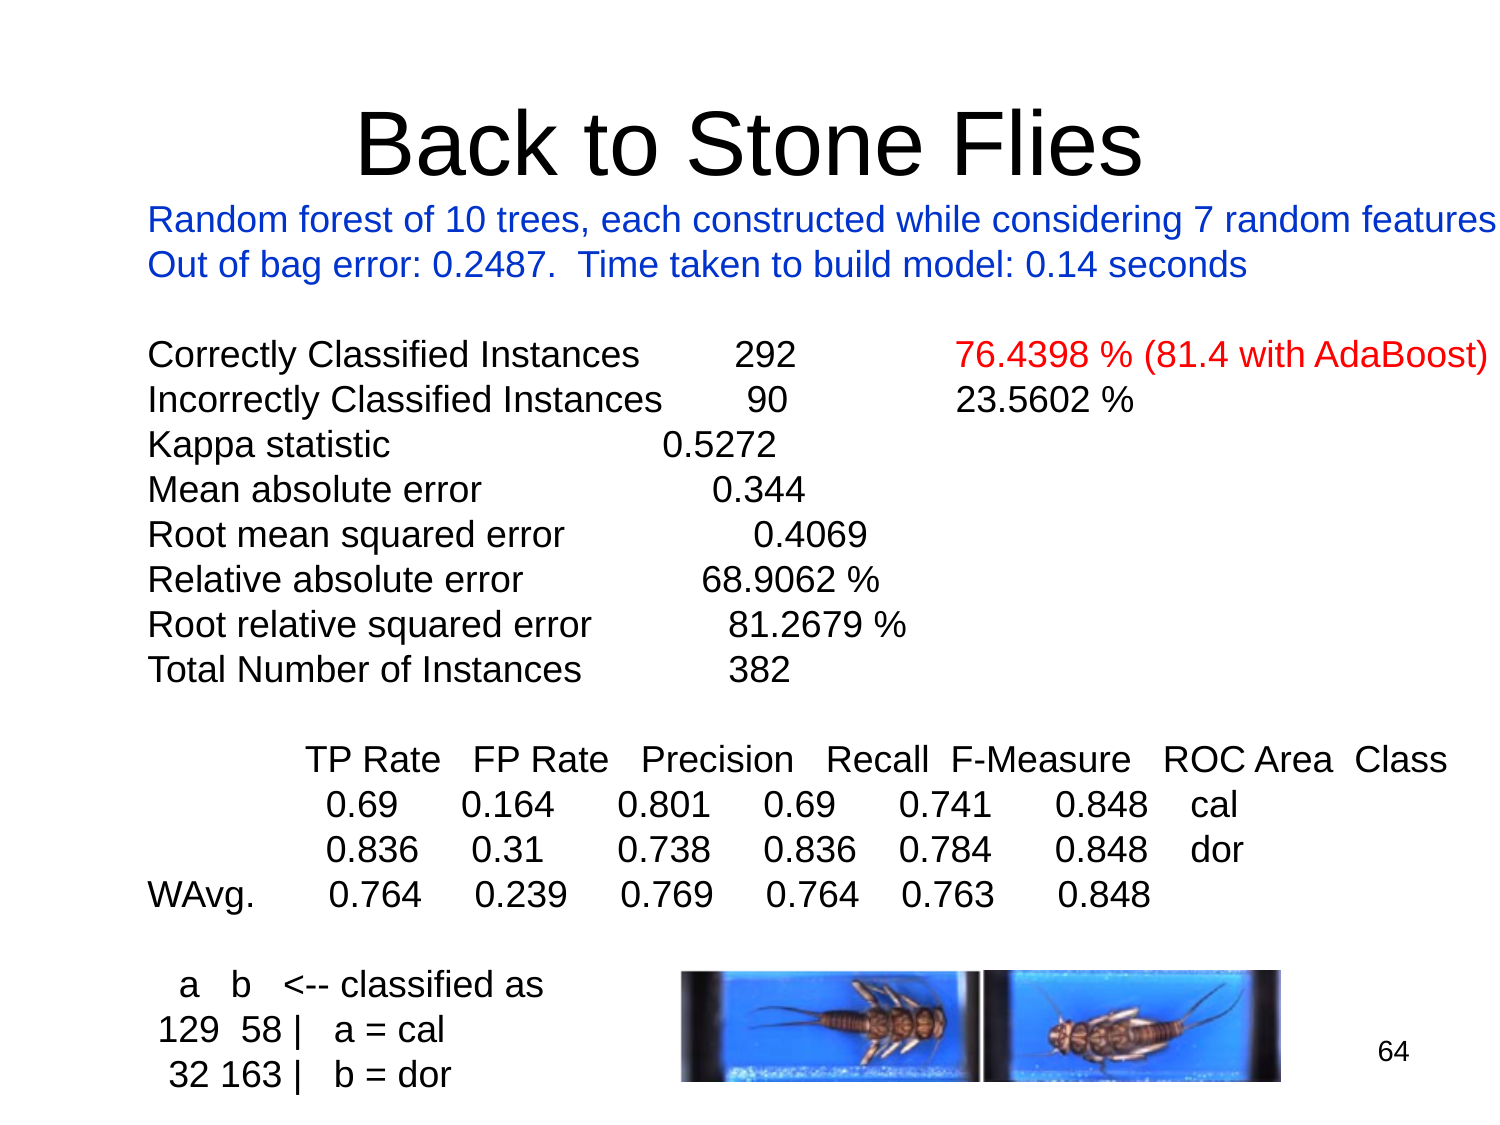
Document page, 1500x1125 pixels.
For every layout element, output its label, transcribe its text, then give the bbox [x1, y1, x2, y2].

title Back to Stone Flies [75, 45, 1425, 233]
text_box Random forest of 10 trees, each constructed while considering 7 random features. Out of bag error: 0.2487. Time taken to build model: 0.14 seconds Correctly Classified Instances 292 76.4398 % (81.4 with AdaBoost) Incorrectly Classified Instances 90 23.5602 % Kappa statistic 0.5272 Mean absolute error 0.344 Root mean squared error 0.4069 Relative absolute error 68.9062 % Root relative squared error 81.2679 % Total Number of Instances 382 TP Rate FP Rate Precision Recall F-Measure ROC Area Class 0.69 0.164 0.801 0.69 0.741 0.848 cal 0.836 0.31 0.738 0.836 0.784 0.848 dor WAvg. 0.764 0.239 0.769 0.764 0.763 0.848 a b <-- classified as 129 58 | a = cal 32 163 | b = dor [132, 187, 1500, 1125]
picture [680, 970, 1282, 1082]
